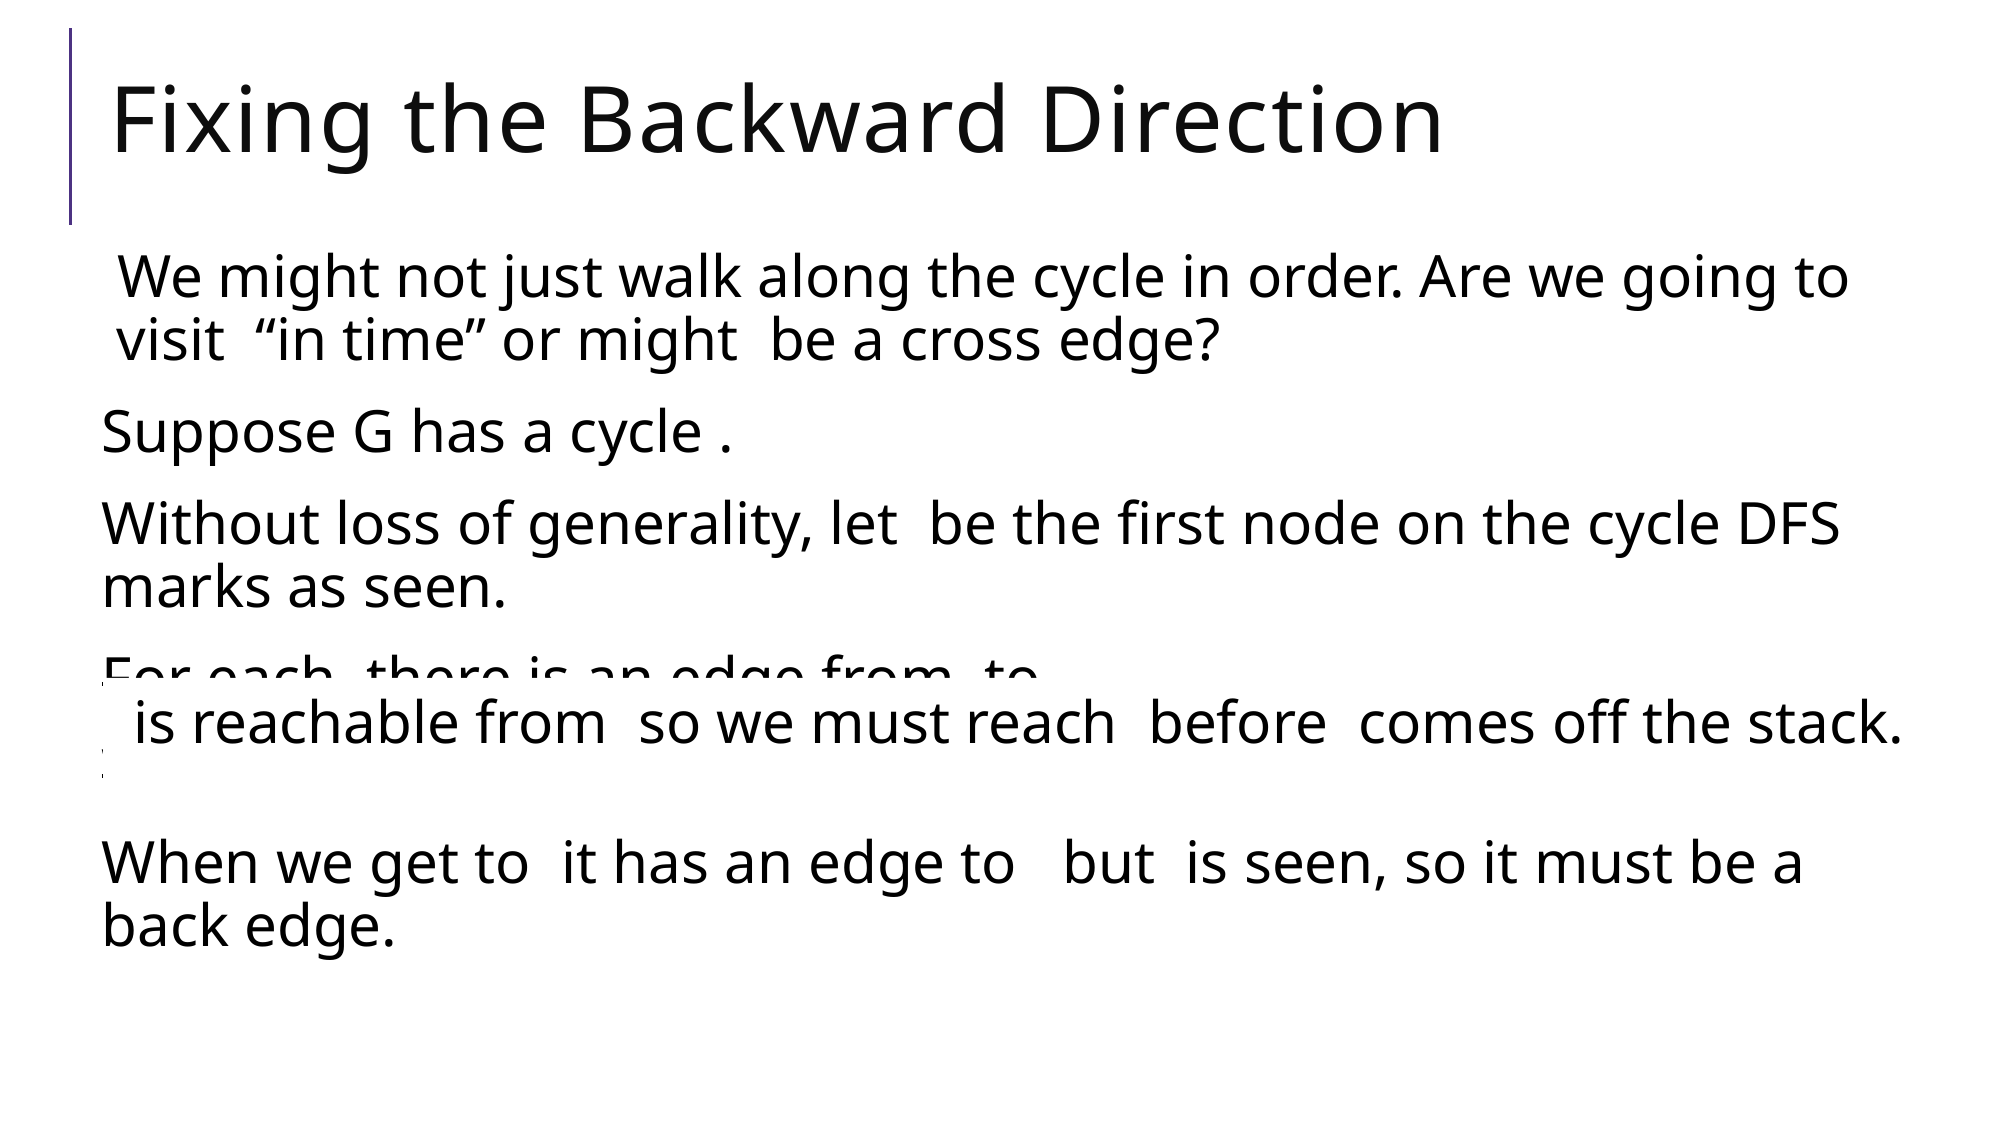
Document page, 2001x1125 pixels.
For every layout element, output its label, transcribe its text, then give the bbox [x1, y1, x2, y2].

title Fixing the Backward Direction [94, 43, 1930, 210]
